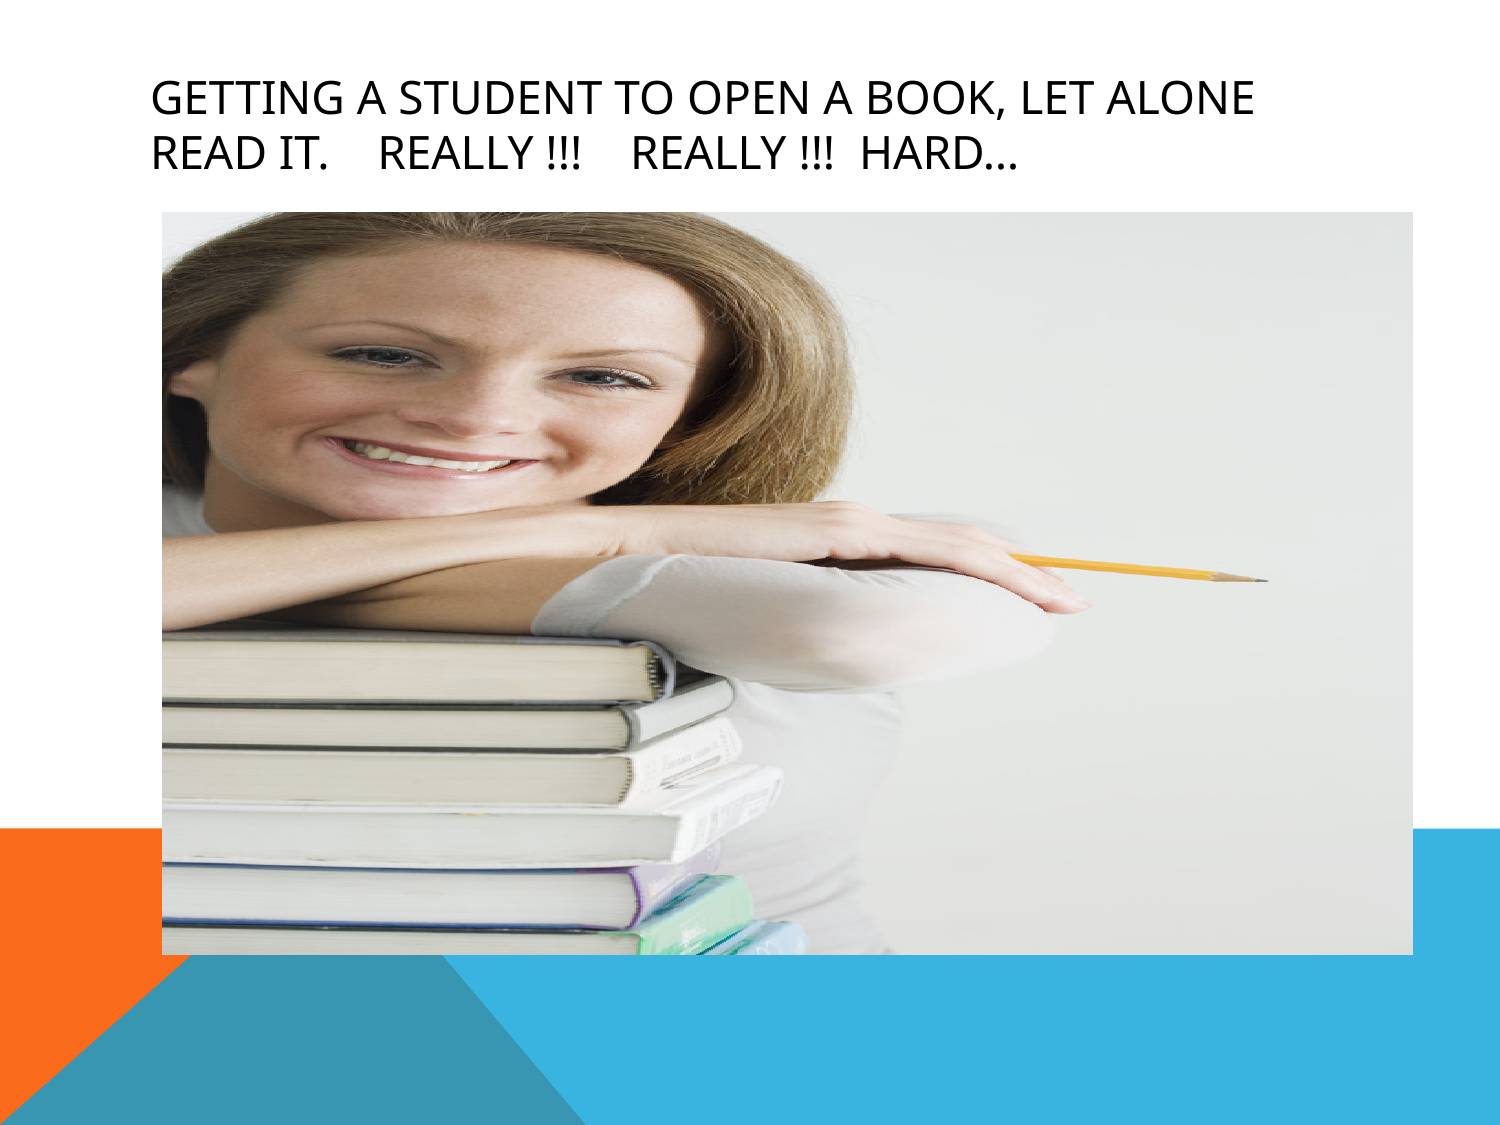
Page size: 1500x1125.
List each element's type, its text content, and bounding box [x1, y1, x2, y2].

title Getting a Student to open a book, let alone read it. Really !!! Really !!! Hard… [135, 60, 1369, 188]
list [162, 212, 1413, 956]
